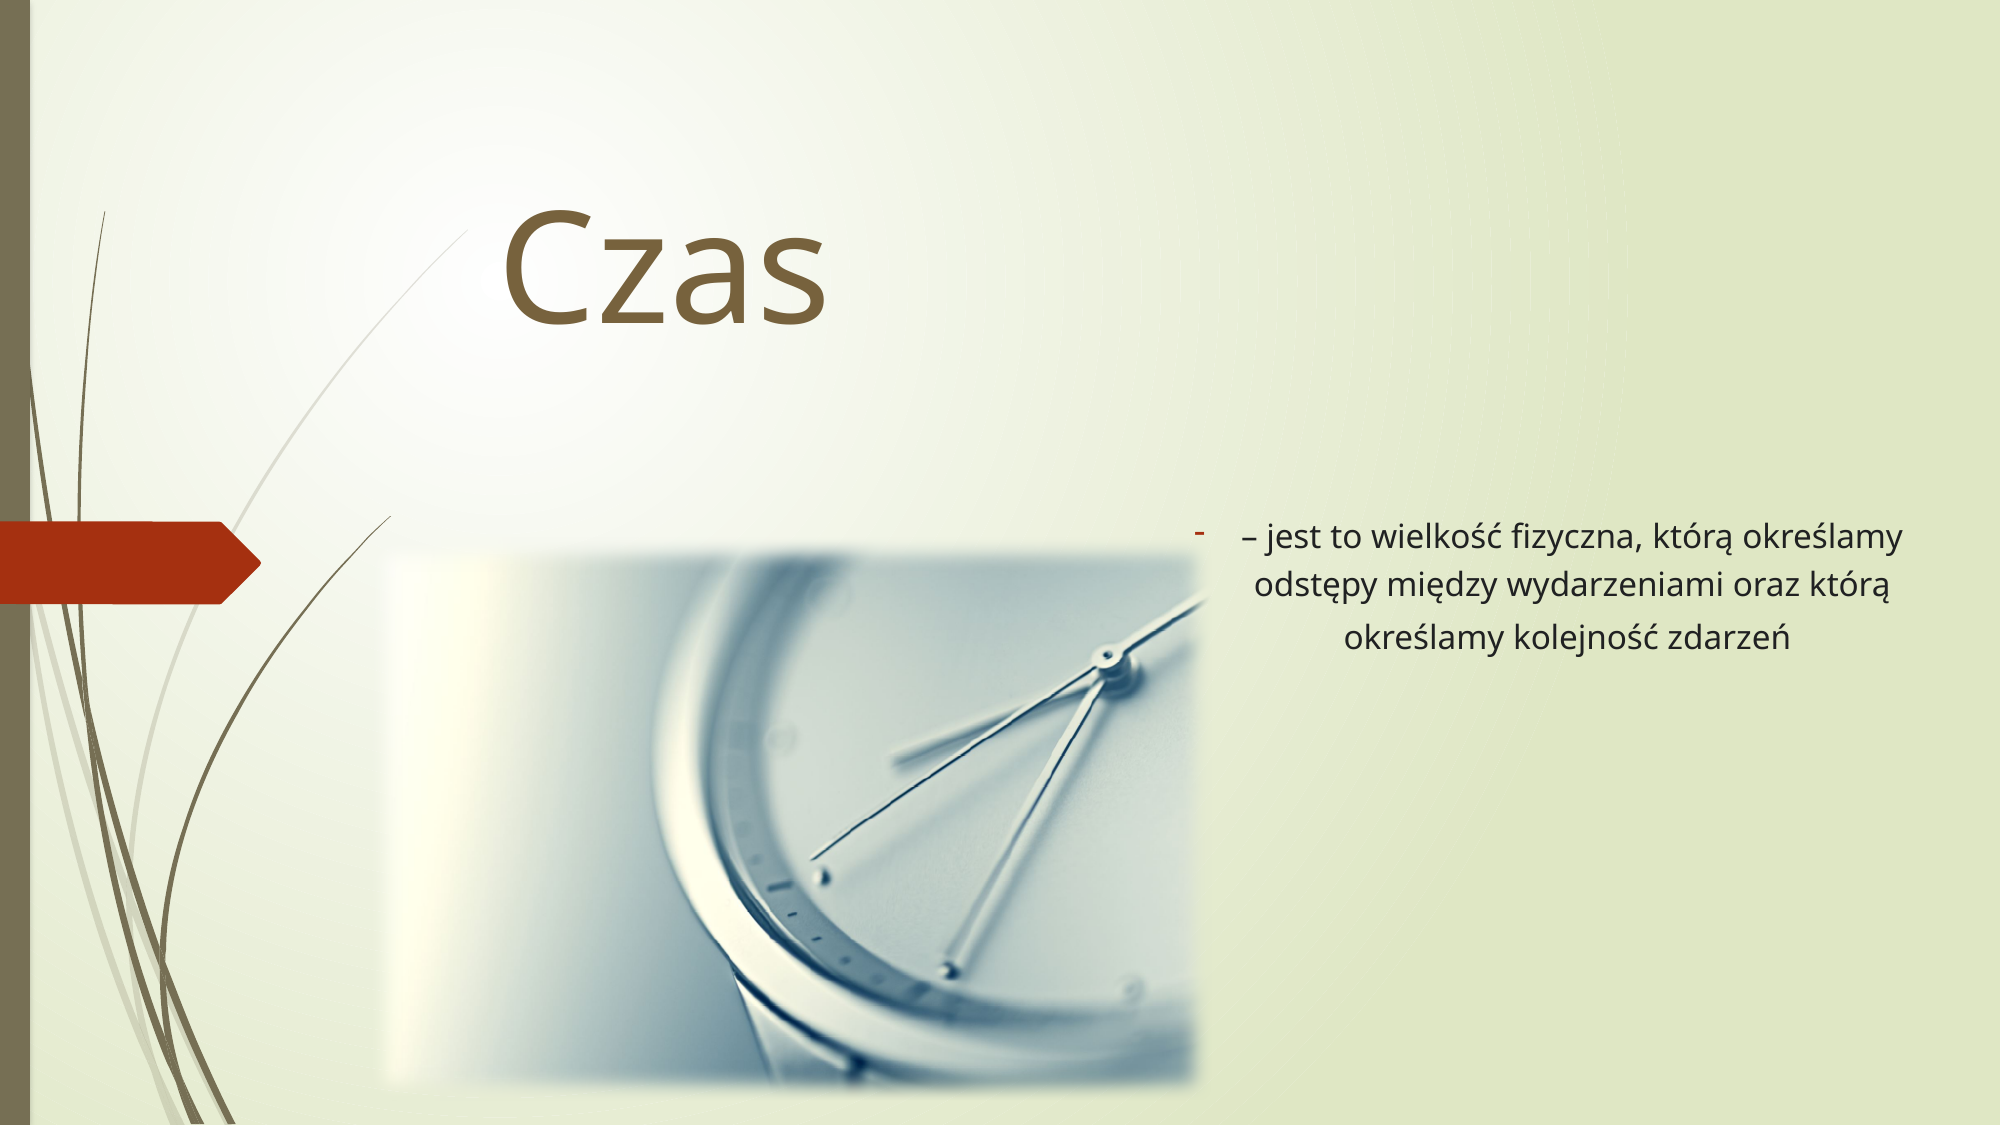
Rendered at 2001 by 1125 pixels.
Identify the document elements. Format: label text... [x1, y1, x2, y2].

picture [368, 537, 1212, 1101]
list – jest to wielkość fizyczna, którą określamy odstępy między wydarzeniami oraz którą określamy kolejność zdarzeń [1163, 499, 1936, 736]
title Czas [482, 158, 1518, 363]
